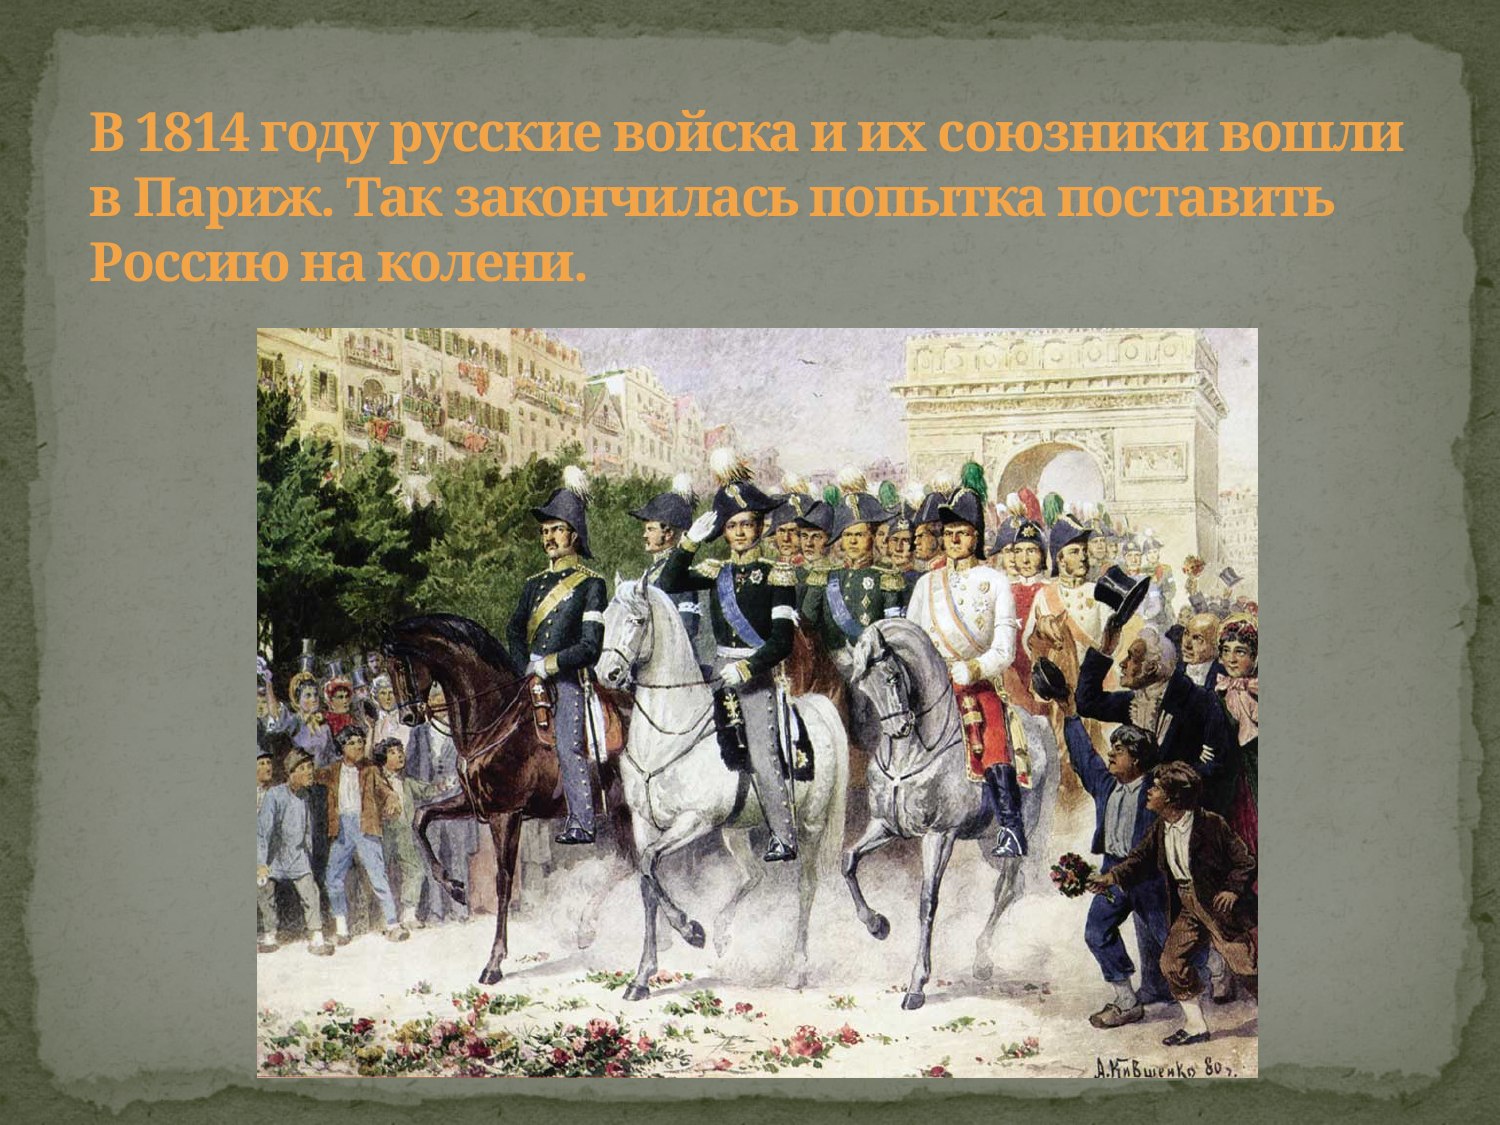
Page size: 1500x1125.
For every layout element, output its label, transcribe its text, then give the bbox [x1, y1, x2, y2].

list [259, 329, 1257, 1077]
title В 1814 году русские войска и их союзники вошли в Париж. Так закончилась попытка поставить Россию на колени. [74, 24, 1425, 375]
